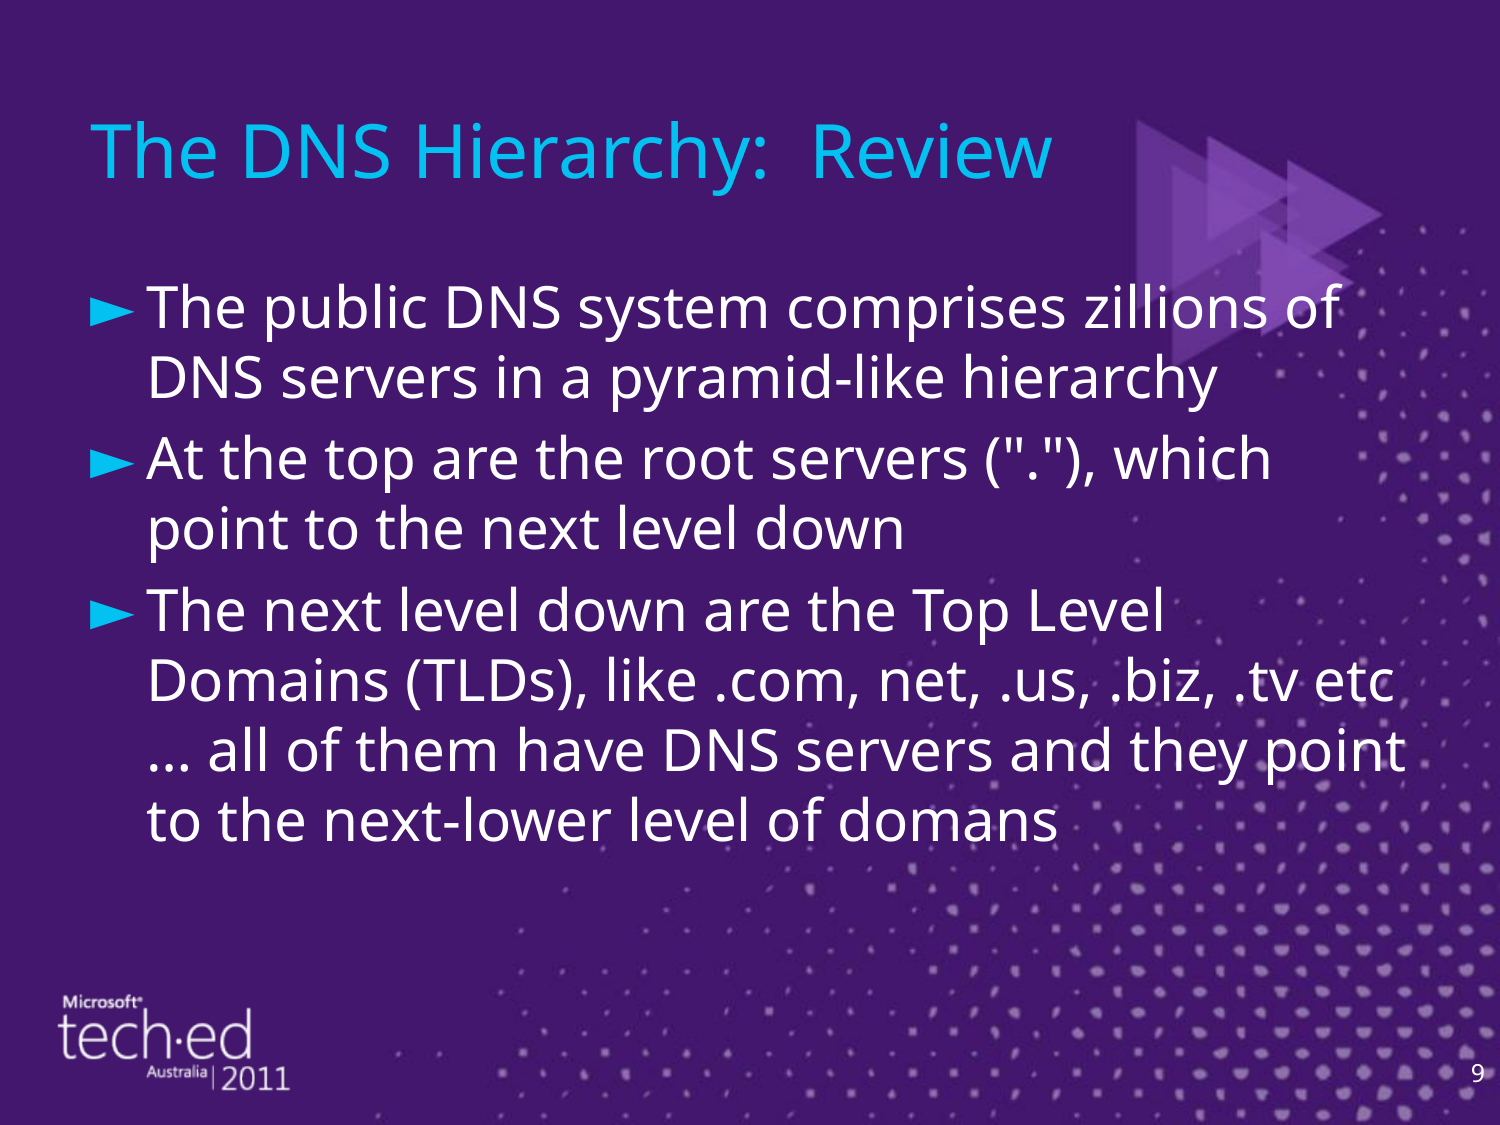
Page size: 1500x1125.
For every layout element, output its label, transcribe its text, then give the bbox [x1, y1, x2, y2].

slide_number 9 [1187, 1037, 1500, 1113]
title The DNS Hierarchy: Review [75, 54, 1425, 243]
picture [0, 0, 1500, 1125]
list The public DNS system comprises zillions of DNS servers in a pyramid-like hierarchy At the top are the root servers ("."), which point to the next level down The next level down are the Top Level Domains (TLDs), like .com, net, .us, .biz, .tv etc … all of them have DNS servers and they point to the next-lower level of domans [75, 262, 1425, 1005]
